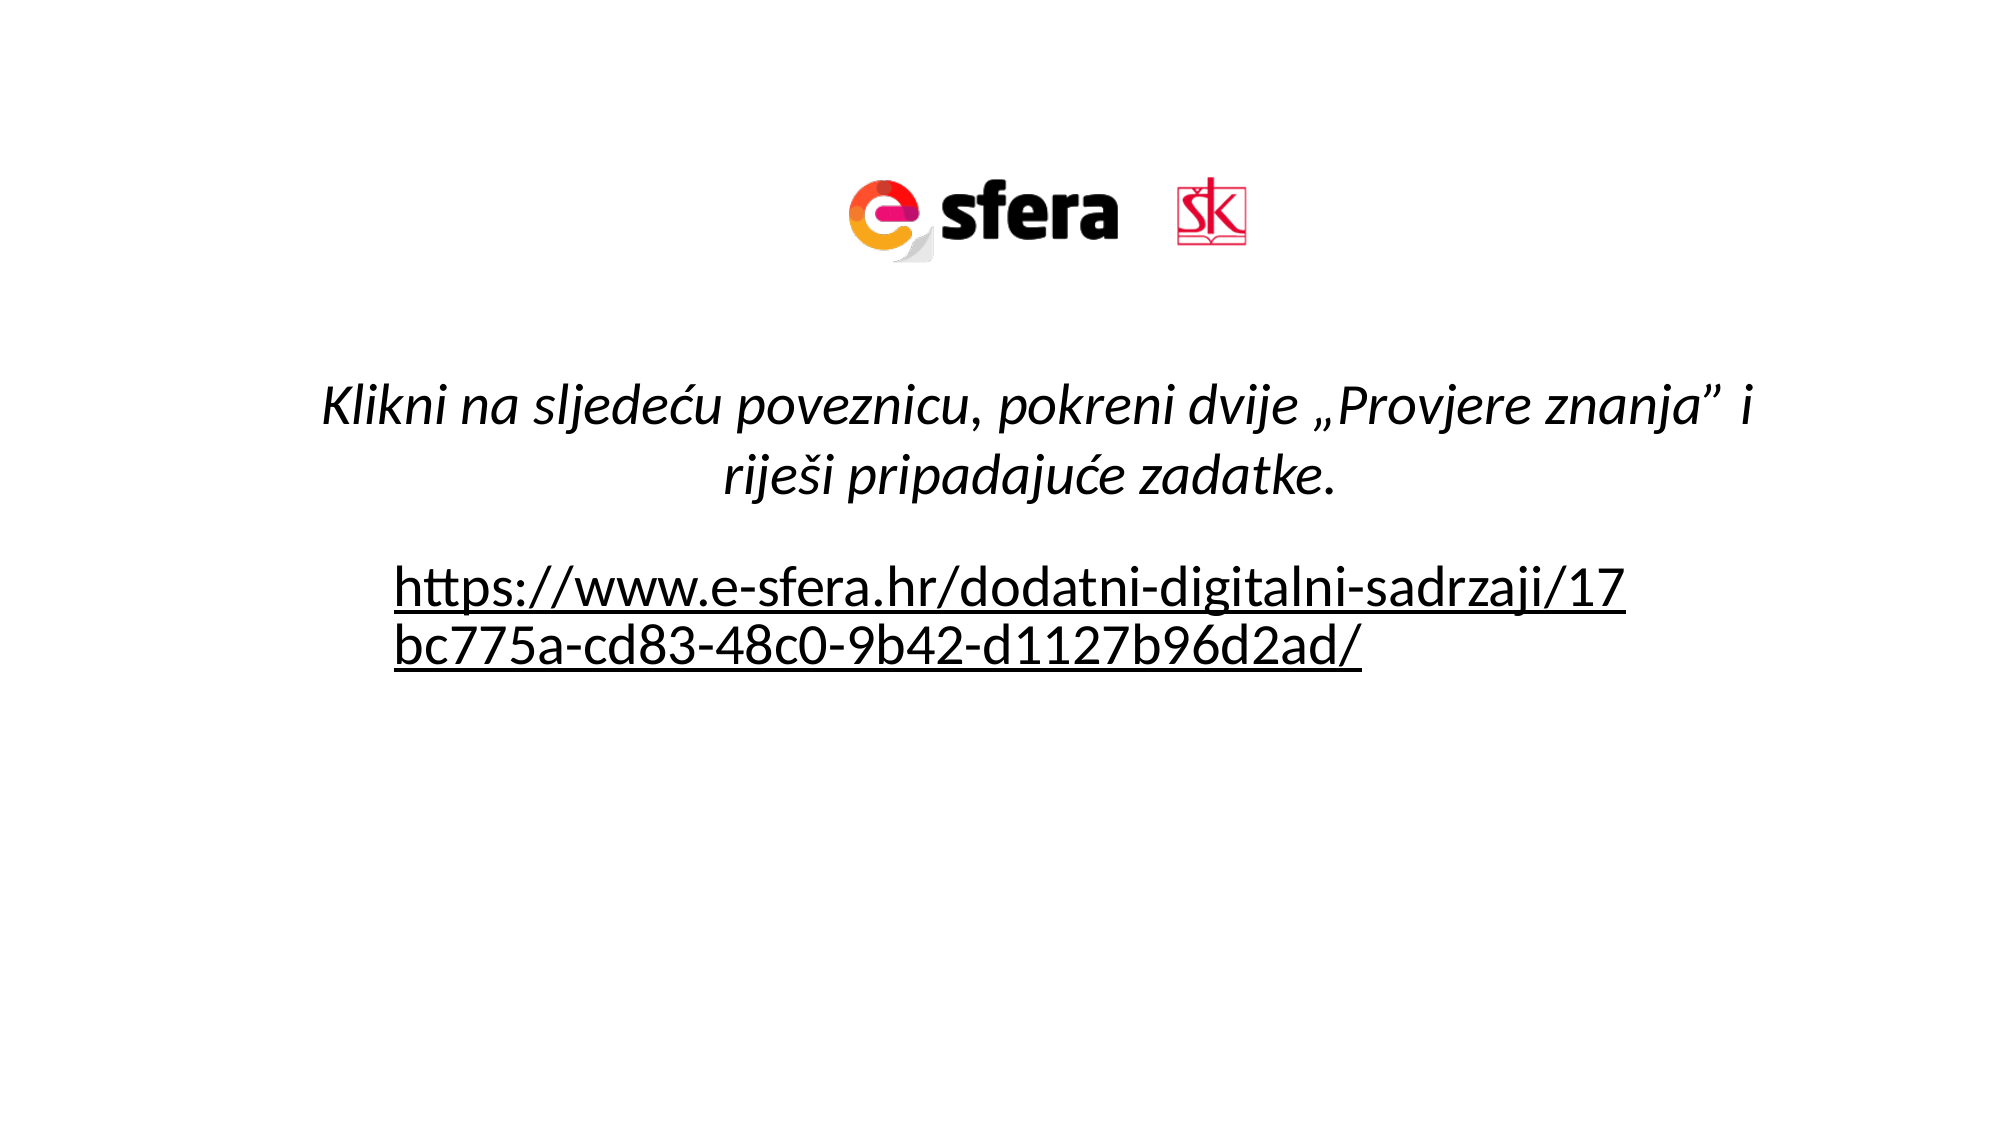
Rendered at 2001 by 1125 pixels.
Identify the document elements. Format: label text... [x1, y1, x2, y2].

text_box Klikni na sljedeću poveznicu, pokreni dvije „Provjere znanja” i riješi pripadajuće zadatke. [290, 358, 1786, 514]
picture [825, 106, 1281, 335]
text_box https://www.e-sfera.hr/dodatni-digitalni-sadrzaji/17bc775a-cd83-48c0-9b42-d1127b96d2ad/ [379, 540, 1667, 695]
